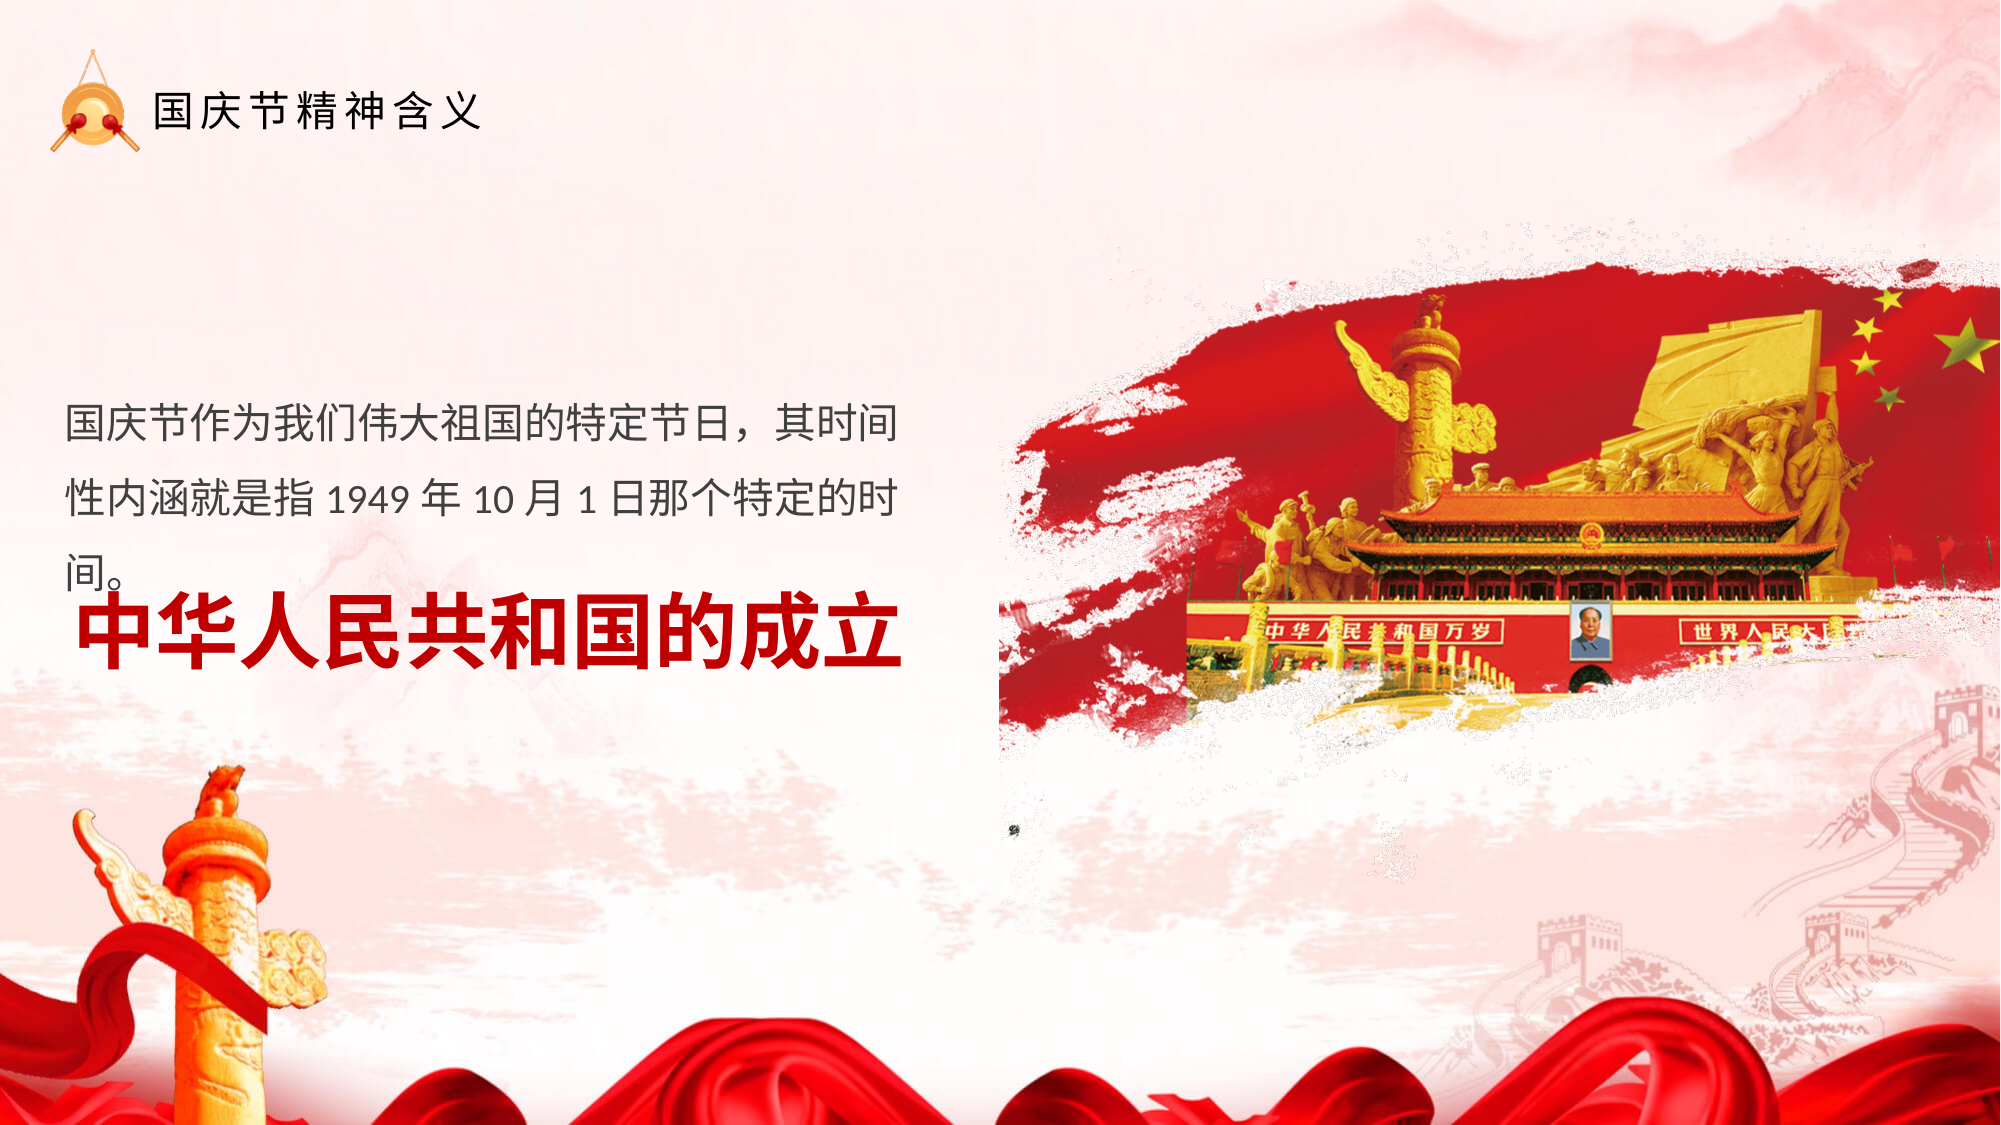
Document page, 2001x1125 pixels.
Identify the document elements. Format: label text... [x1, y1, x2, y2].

text_box 国庆节作为我们伟大祖国的特定节日，其时间性内涵就是指1949年10月1日那个特定的时间。 [49, 364, 928, 604]
picture [0, 0, 2001, 1125]
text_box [49, 49, 601, 163]
text_box 中华人民共和国的成立 [57, 572, 920, 687]
